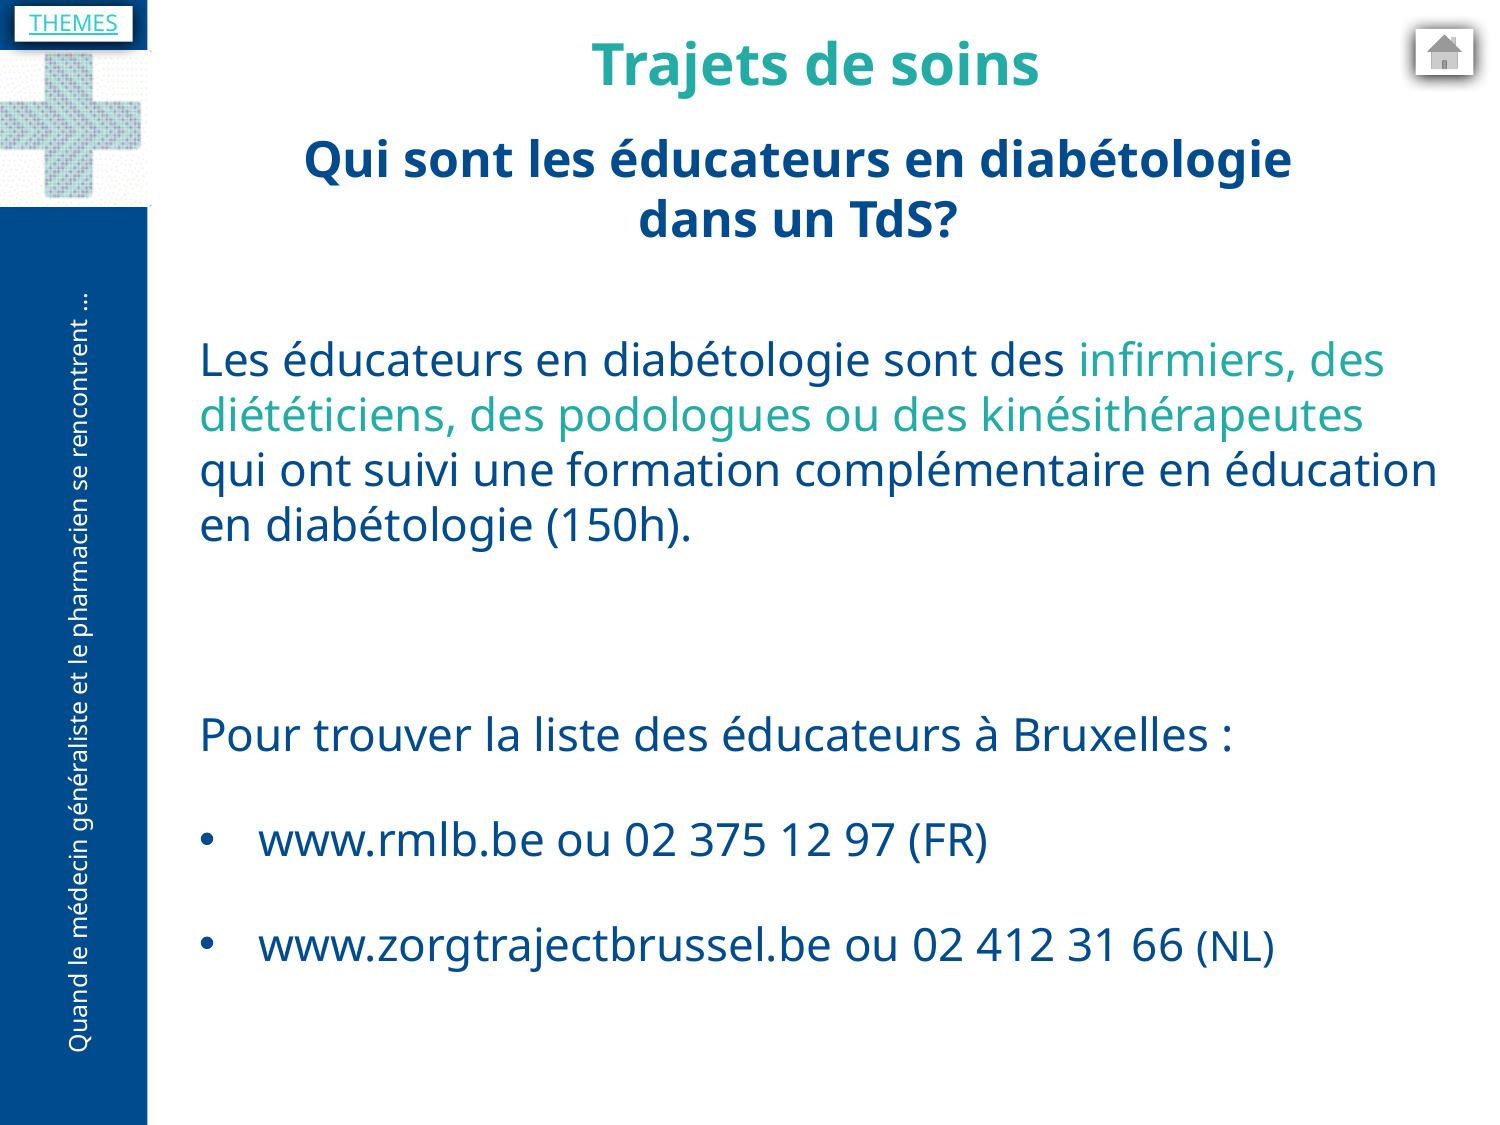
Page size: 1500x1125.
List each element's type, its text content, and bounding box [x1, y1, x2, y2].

list Trajets de soins [174, 28, 1458, 120]
text_box Qui sont les éducateurs en diabétologie dans un TdS? [151, 120, 1458, 255]
text_box THEMES [14, 5, 134, 42]
list Les éducateurs en diabétologie sont des infirmiers, des diététiciens, des podologues ou des kinésithérapeutes qui ont suivi une formation complémentaire en éducation en diabétologie (150h). Pour trouver la liste des éducateurs à Bruxelles : www.rmlb.be ou 02 375 12 97 (FR) www.zorgtrajectbrussel.be ou 02 412 31 66 (NL) [184, 323, 1458, 1125]
text_box [1415, 28, 1474, 76]
picture [0, 50, 152, 207]
